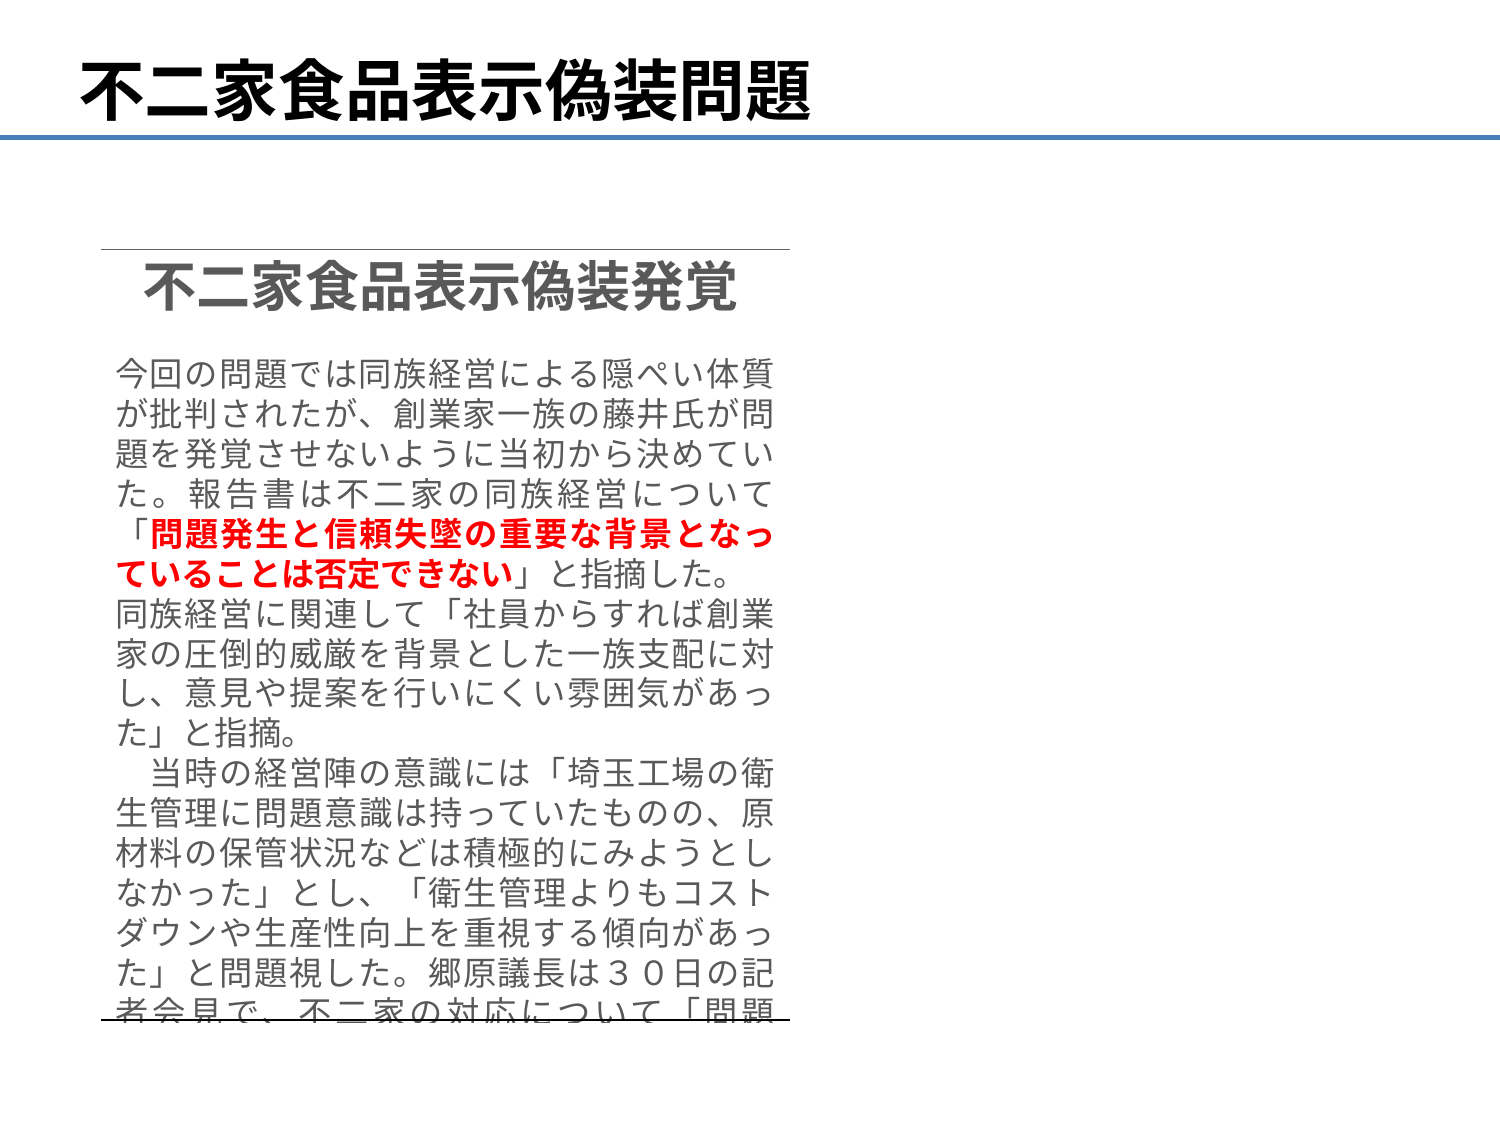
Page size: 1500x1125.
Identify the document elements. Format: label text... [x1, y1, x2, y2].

text_box 不二家食品表示偽装問題 [63, 41, 828, 136]
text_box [100, 184, 791, 1125]
